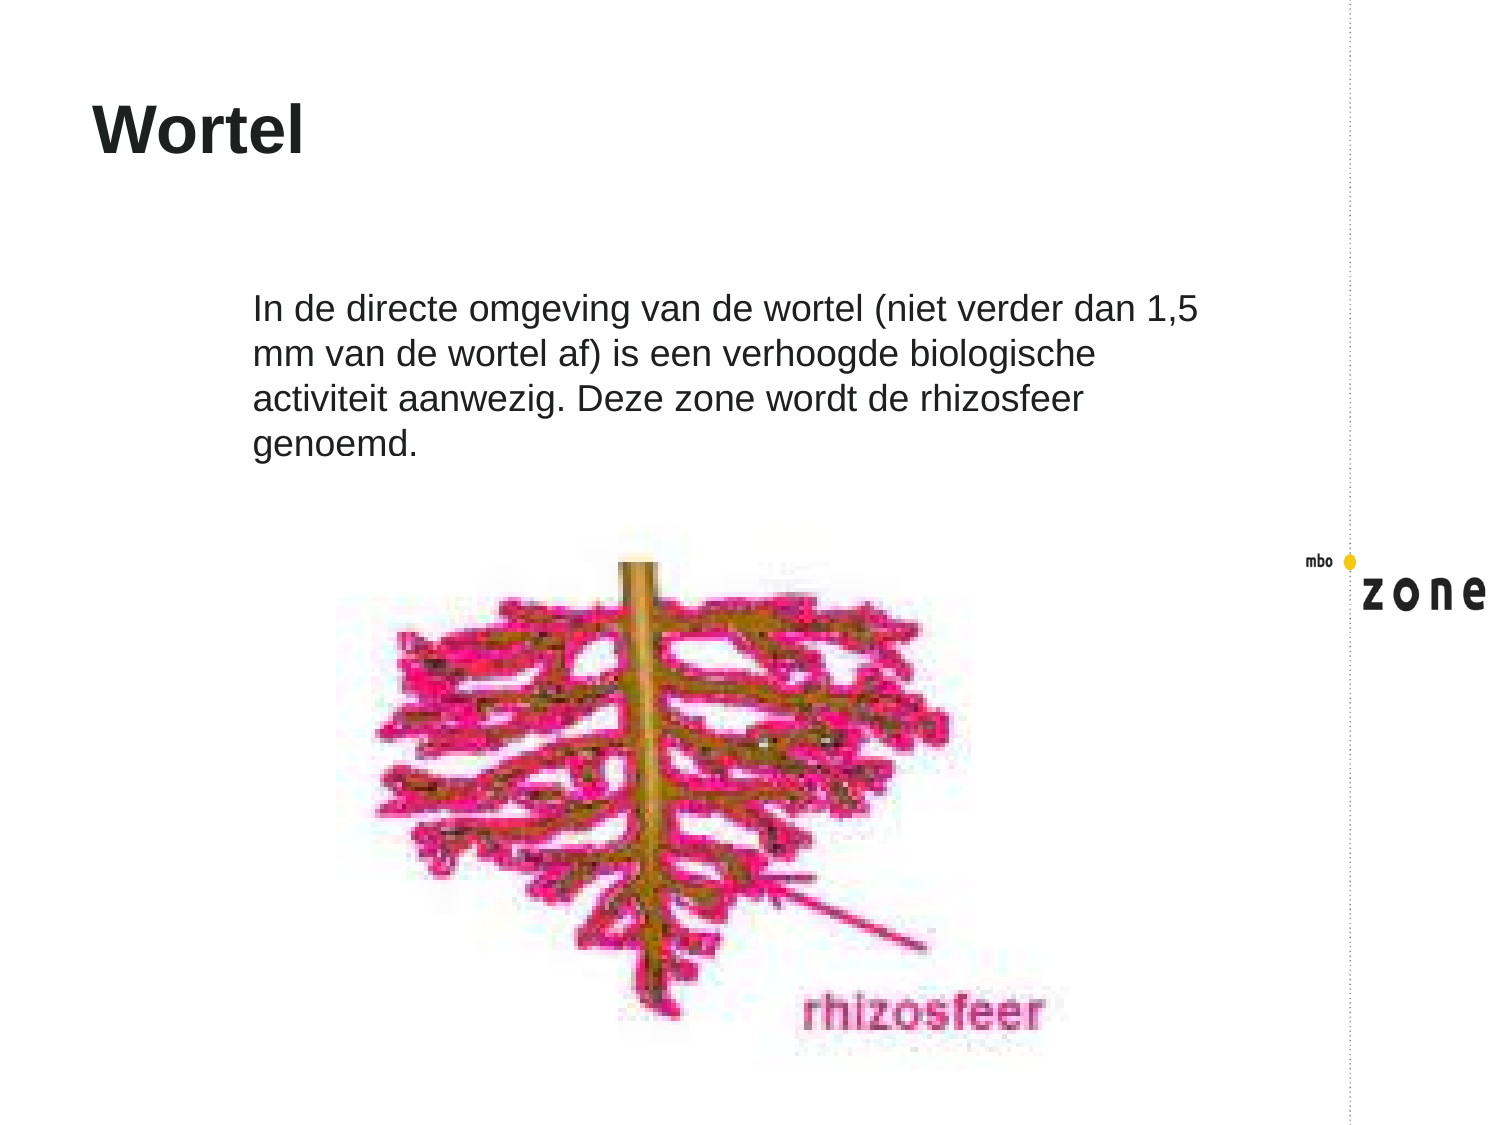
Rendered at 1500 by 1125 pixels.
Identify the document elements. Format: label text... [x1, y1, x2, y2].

picture [336, 456, 1069, 1070]
picture [1197, 0, 1500, 1125]
title Wortel [93, 94, 1205, 272]
list In de directe omgeving van de wortel (niet verder dan 1,5 mm van de wortel af) is een verhoogde biologische activiteit aanwezig. Deze zone wordt de rhizosfeer genoemd. [252, 283, 1205, 998]
